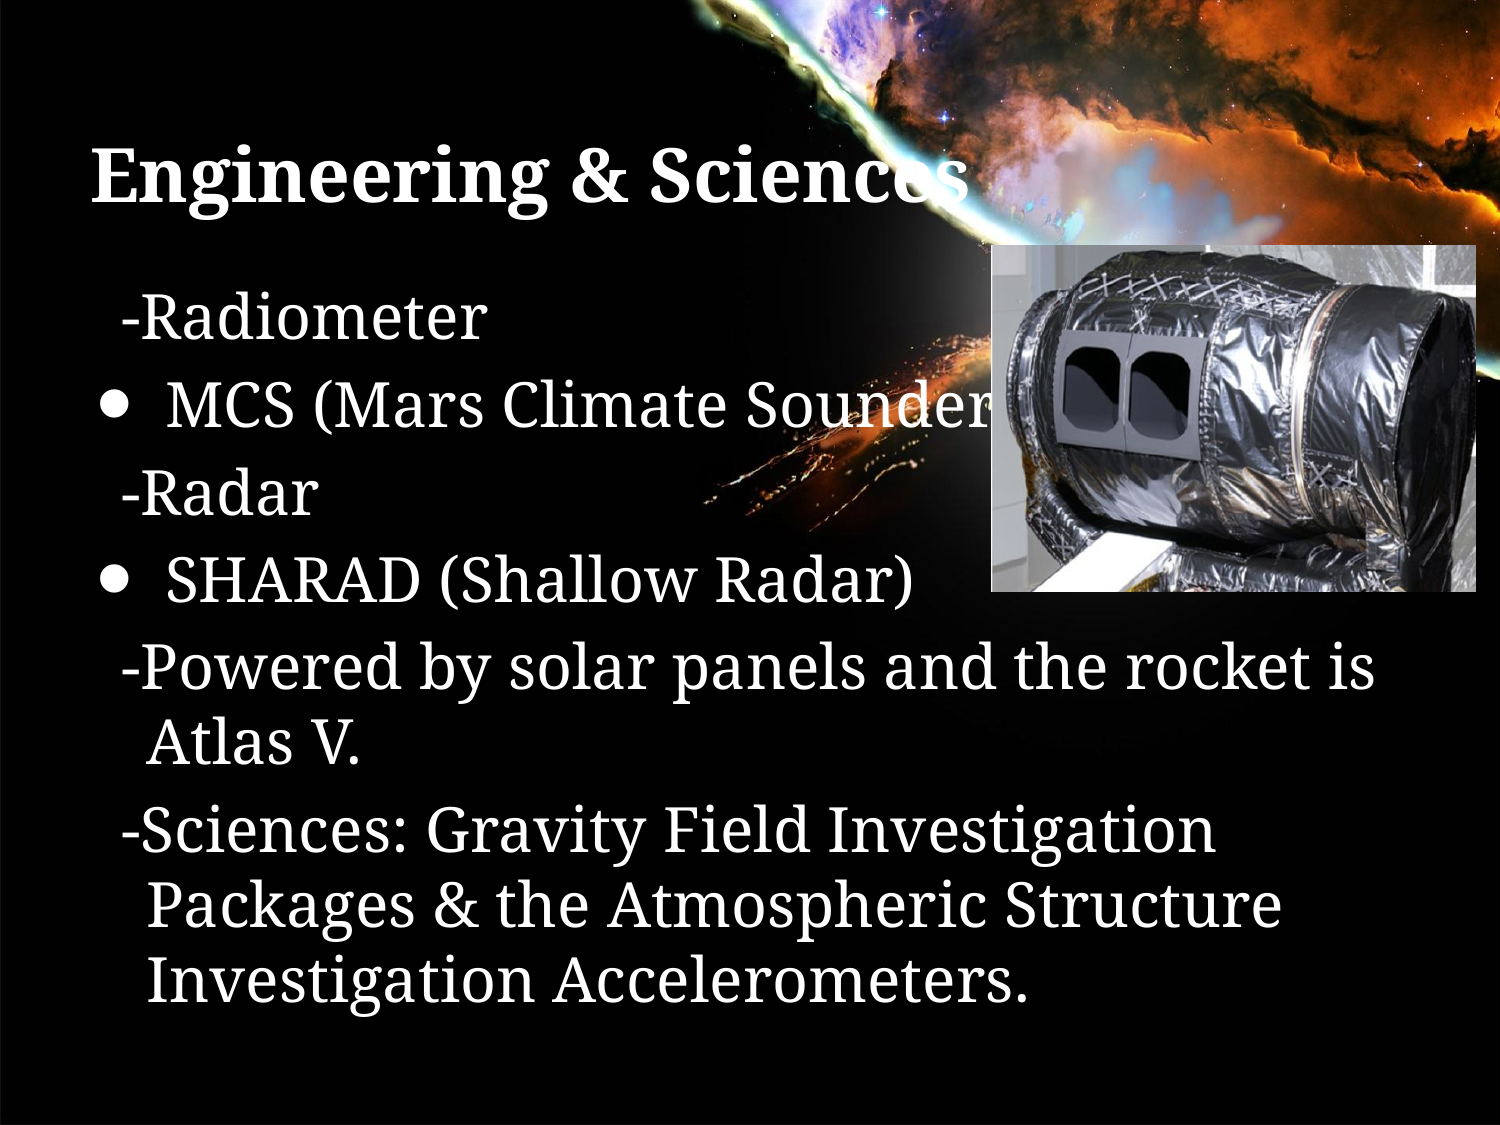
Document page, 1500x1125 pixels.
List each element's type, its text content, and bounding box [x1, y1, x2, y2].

title Engineering & Sciences [75, 45, 1425, 233]
picture [0, 0, 1500, 1125]
list -Radiometer MCS (Mars Climate Sounder) -Radar SHARAD (Shallow Radar) -Powered by solar panels and the rocket is Atlas V. -Sciences: Gravity Field Investigation Packages & the Atmospheric Structure Investigation Accelerometers. [75, 262, 1425, 1078]
